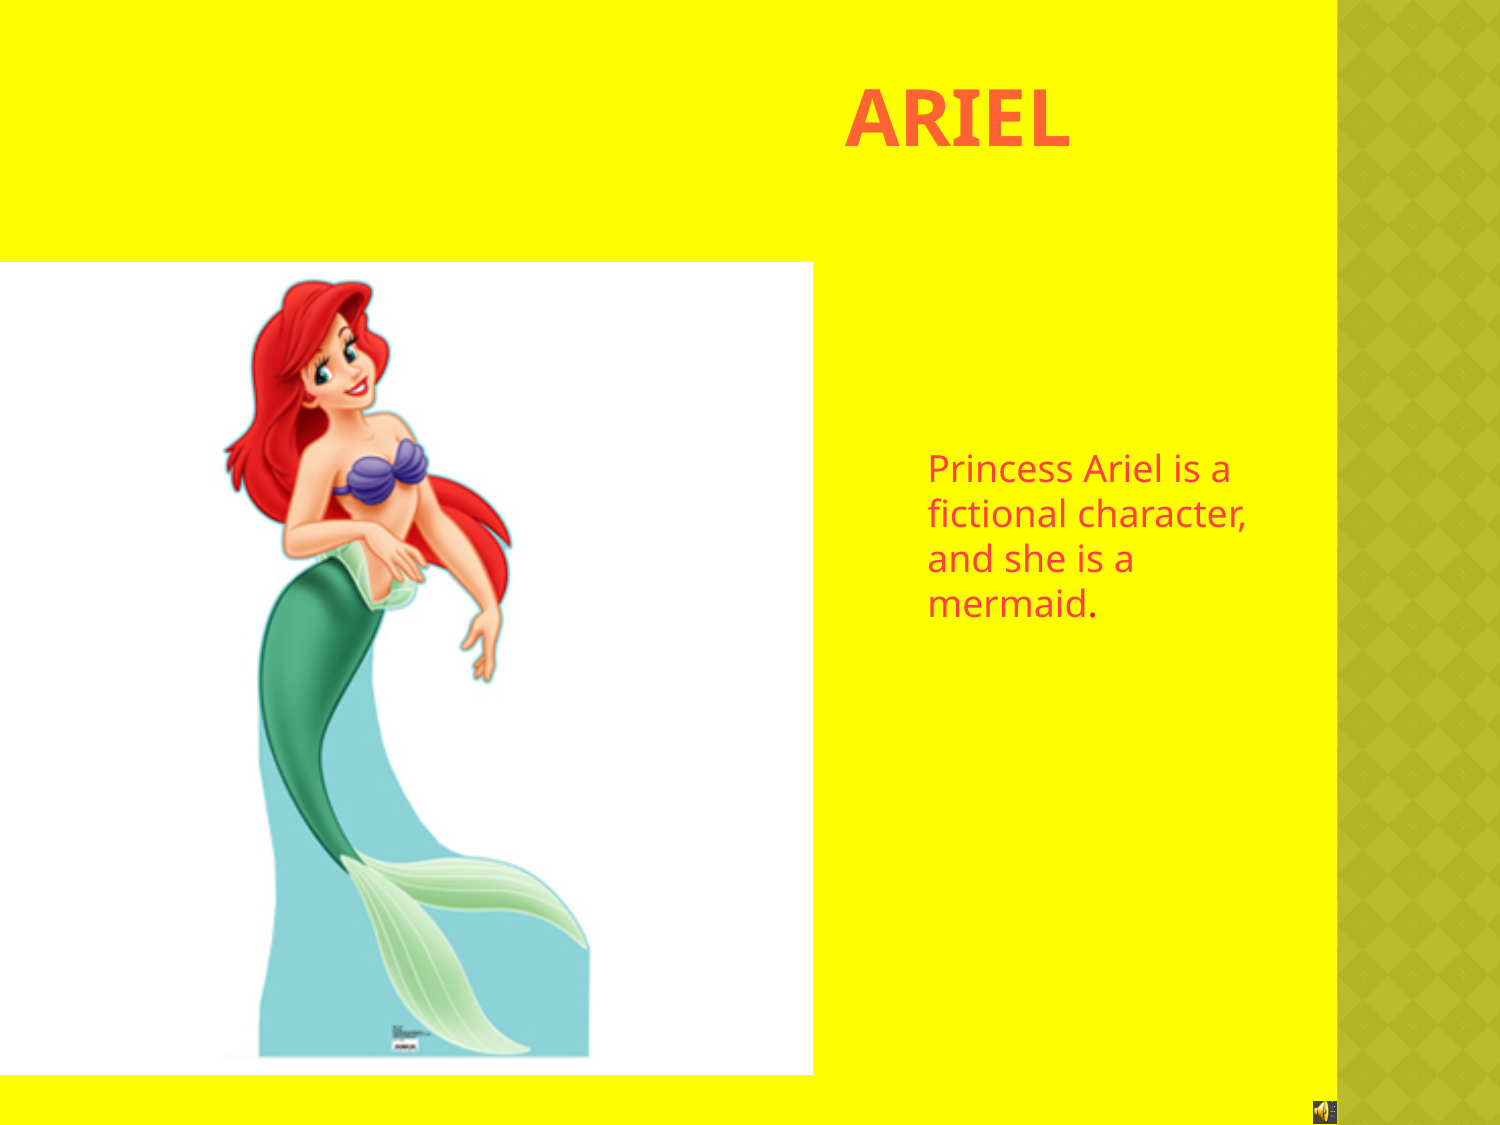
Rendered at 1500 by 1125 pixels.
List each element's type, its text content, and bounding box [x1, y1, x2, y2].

text_box Princess Ariel is a fictional character, and she is a mermaid. [912, 437, 1325, 633]
title Ariel [837, 0, 1200, 163]
picture [0, 261, 813, 1076]
picture [1312, 1099, 1338, 1125]
